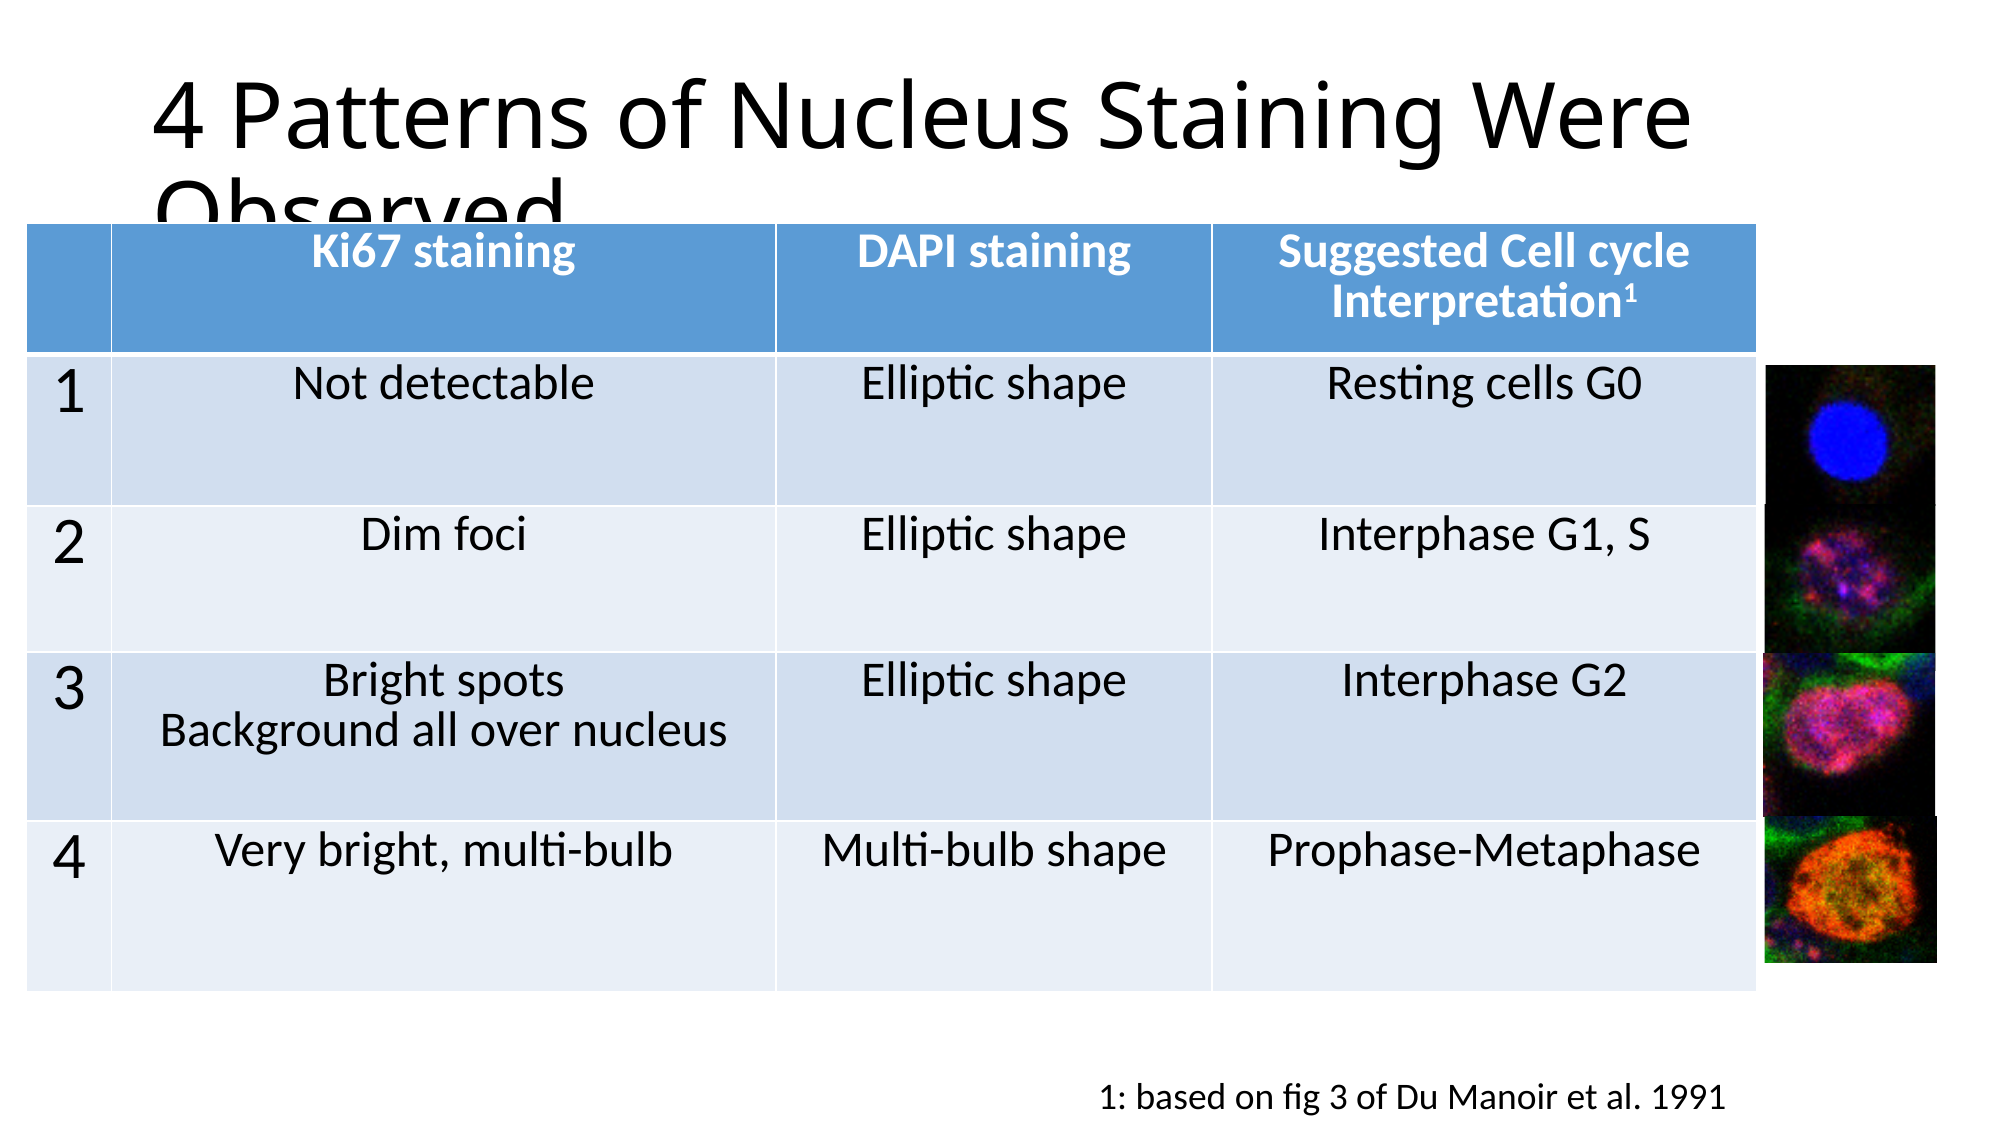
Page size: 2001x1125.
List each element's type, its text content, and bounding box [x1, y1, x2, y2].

table_header DAPI staining [777, 224, 1211, 352]
table_cell Elliptic shape [777, 357, 1211, 505]
table_cell 2 [27, 507, 111, 651]
text_box 1: based on fig 3 of Du Manoir et al. 1991 [1083, 1064, 1764, 1125]
table_cell Interphase G2 [1213, 653, 1756, 820]
table_cell 4 [27, 822, 111, 991]
table_cell 3 [27, 653, 111, 820]
table_cell Not detectable [112, 357, 775, 505]
table_header Ki67 staining [112, 224, 775, 352]
table_cell Prophase-Metaphase [1213, 822, 1756, 991]
table_cell Interphase G1, S [1213, 507, 1756, 651]
table_cell Elliptic shape [777, 653, 1211, 820]
table_cell Multi-bulb shape [777, 822, 1211, 991]
title 4 Patterns of Nucleus Staining Were Observed [137, 59, 1948, 278]
picture [1763, 365, 1937, 963]
table_cell Bright spots Background all over nucleus [112, 653, 775, 820]
table_cell 1 [27, 357, 111, 505]
table_cell Resting cells G0 [1213, 357, 1756, 505]
table_cell Elliptic shape [777, 507, 1211, 651]
table_header Suggested Cell cycle Interpretation1 [1213, 224, 1756, 352]
table_cell Dim foci [112, 507, 775, 651]
table_cell Very bright, multi-bulb [112, 822, 775, 991]
table_header [27, 224, 111, 352]
